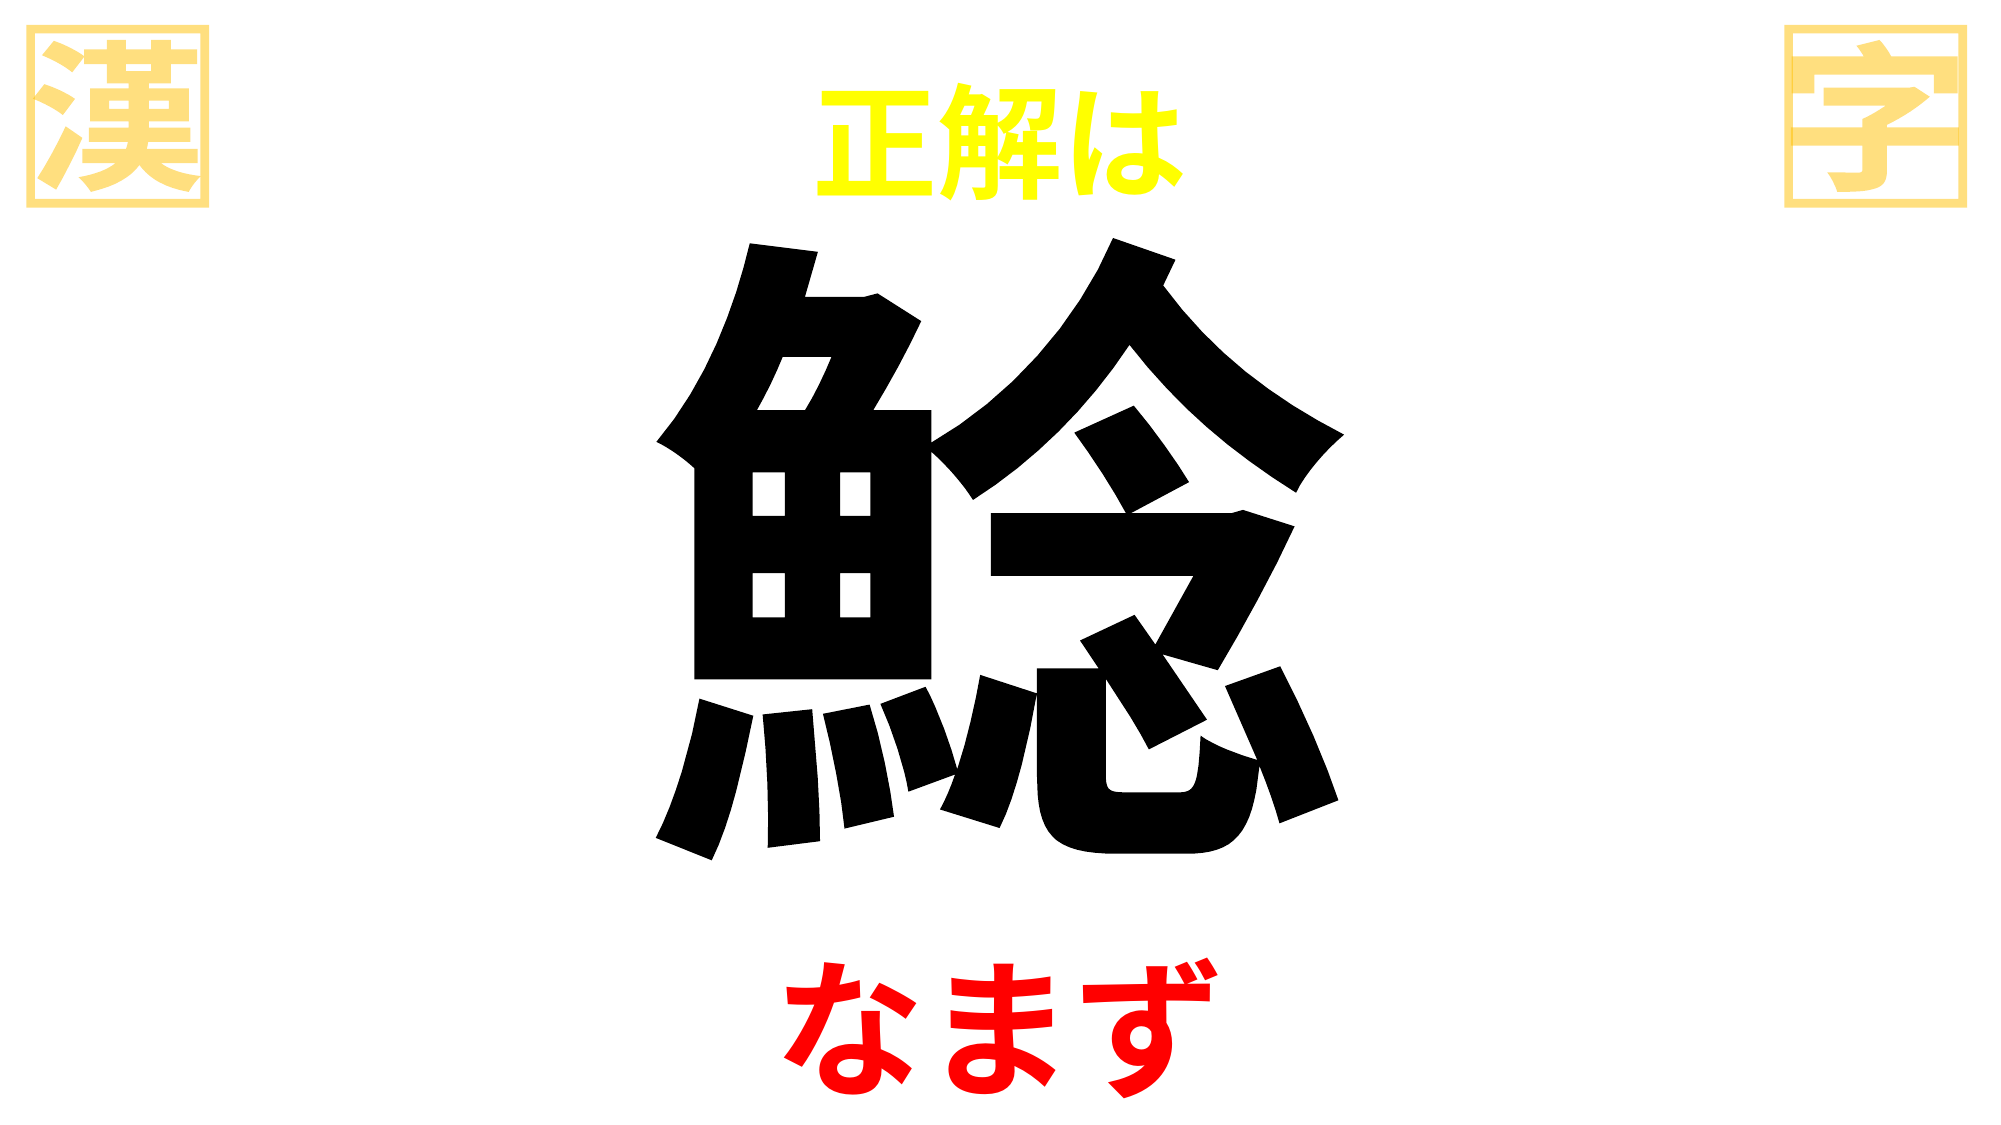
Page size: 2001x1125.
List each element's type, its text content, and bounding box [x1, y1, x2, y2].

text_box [1784, 24, 1968, 208]
text_box なまず [0, 928, 2000, 1123]
text_box 正解は [0, 57, 2000, 222]
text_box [26, 24, 210, 208]
